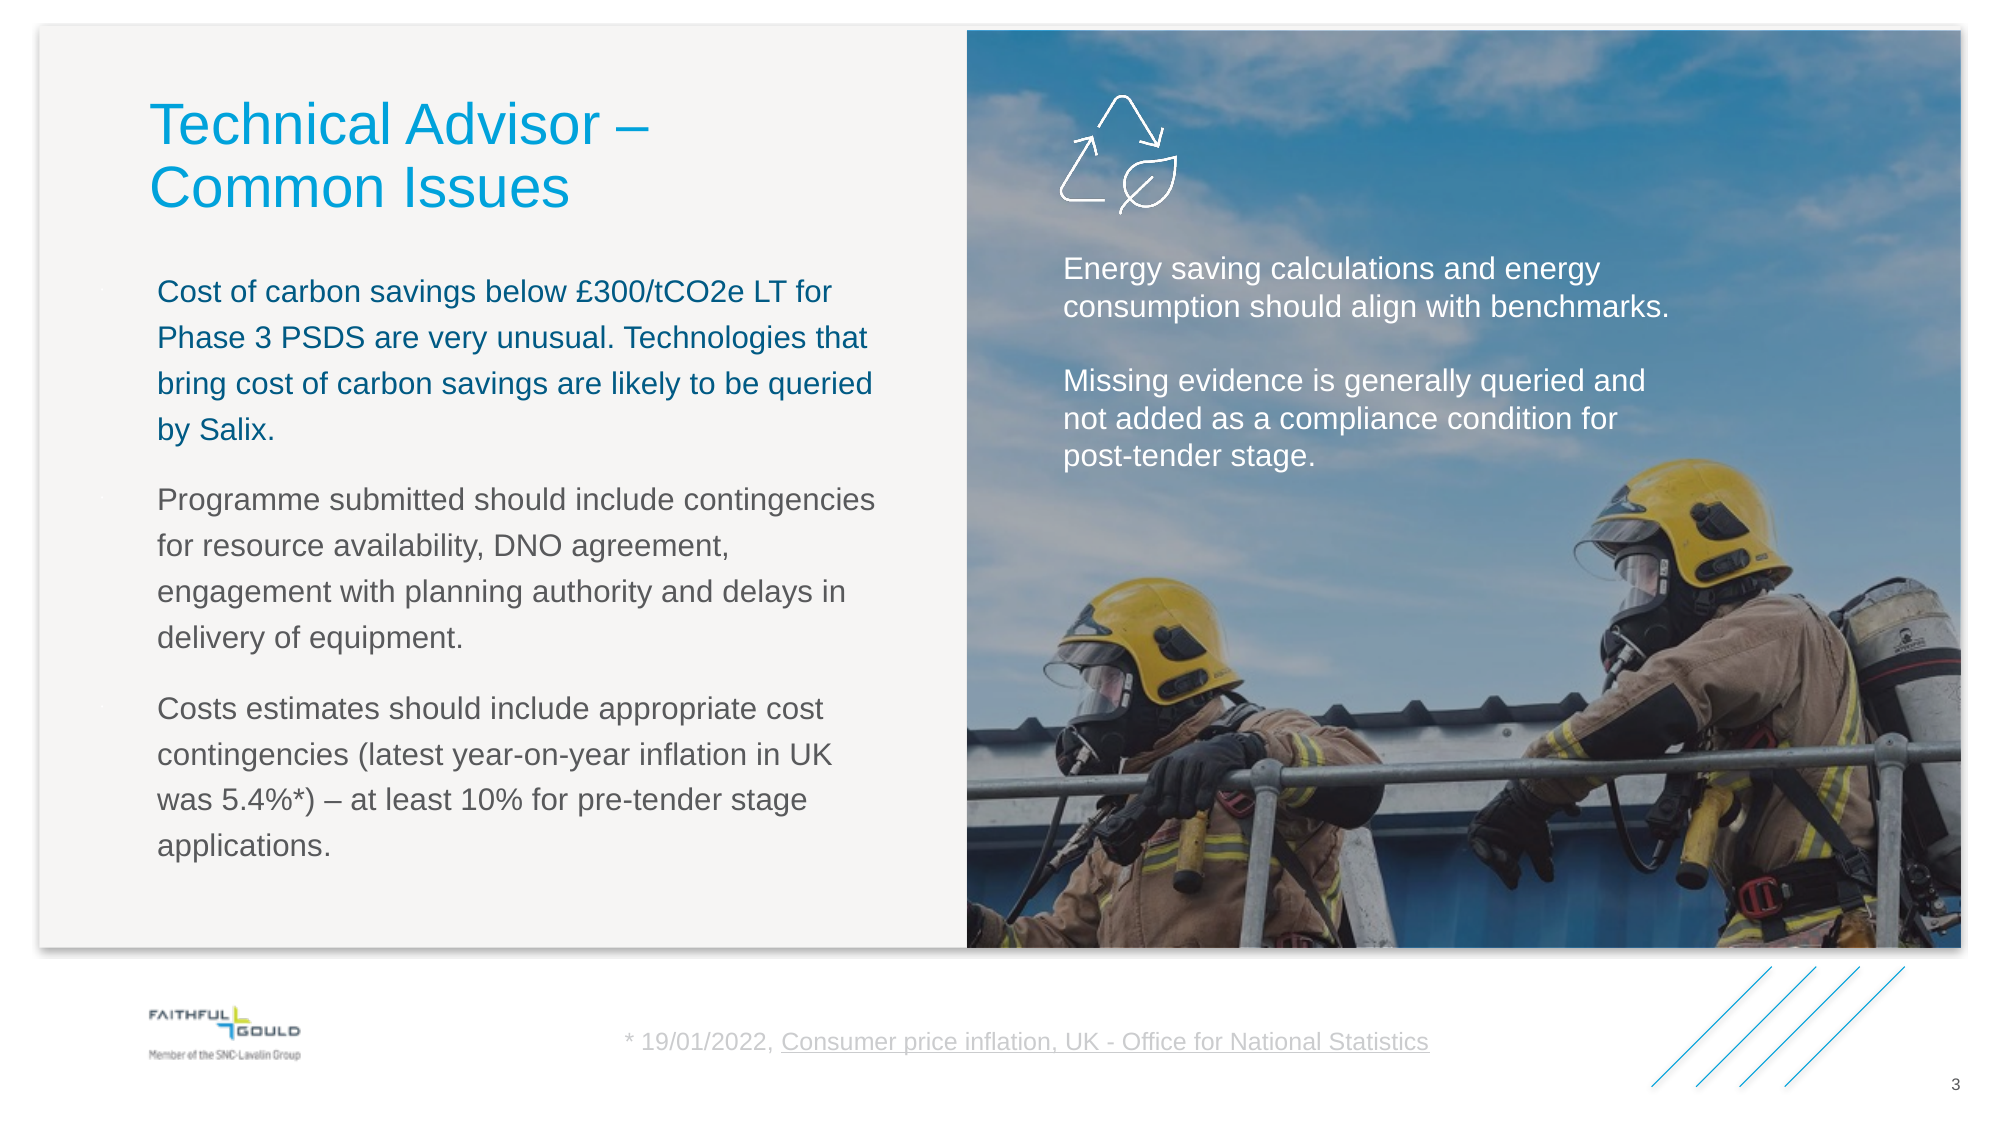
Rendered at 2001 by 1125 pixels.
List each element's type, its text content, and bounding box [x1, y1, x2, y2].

title Technical Advisor – Common Issues [149, 82, 962, 234]
slide_number 3 [1882, 1063, 1961, 1095]
picture [1651, 966, 1773, 1088]
picture [1784, 966, 1906, 1088]
picture [967, 30, 1961, 948]
picture [1739, 966, 1861, 1088]
list Cost of carbon savings below £300/tCO2e LT for Phase 3 PSDS are very unusual. Technologies that bring cost of carbon savings are likely to be queried by Salix. Programme submitted should include contingencies for resource availability, DNO agreement, engagement with planning authority and delays in delivery of equipment. Costs estimates should include appropriate cost contingencies (latest year-on-year inflation in UK was 5.4%*) – at least 10% for pre-tender stage applications. [100, 262, 878, 918]
picture [140, 978, 315, 1074]
text_box * 19/01/2022, Consumer price inflation, UK - Office for National Statistics [527, 1017, 1528, 1063]
